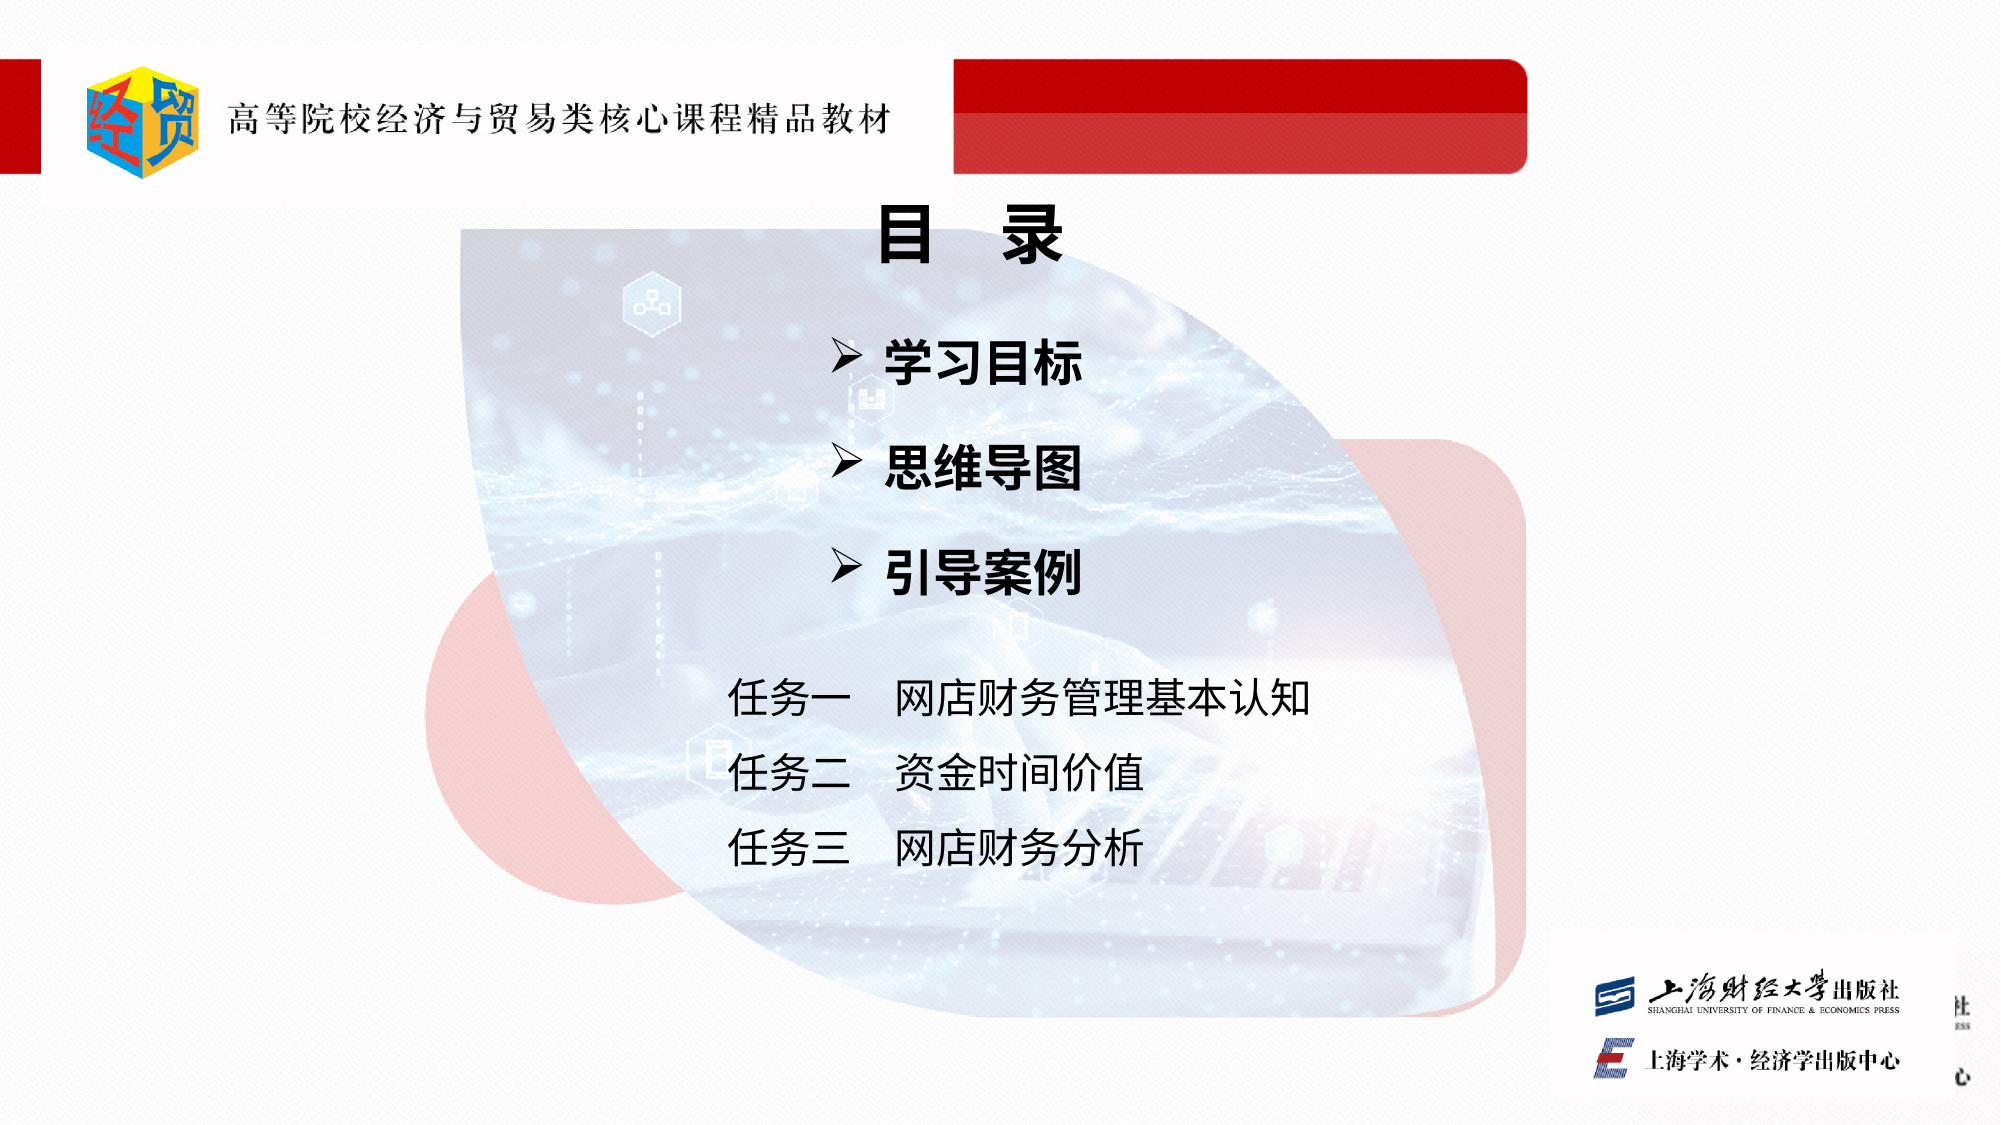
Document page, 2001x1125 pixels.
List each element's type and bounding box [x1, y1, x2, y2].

text_box [666, 323, 1665, 873]
picture [0, 0, 2001, 1125]
text_box [40, 44, 1956, 1098]
